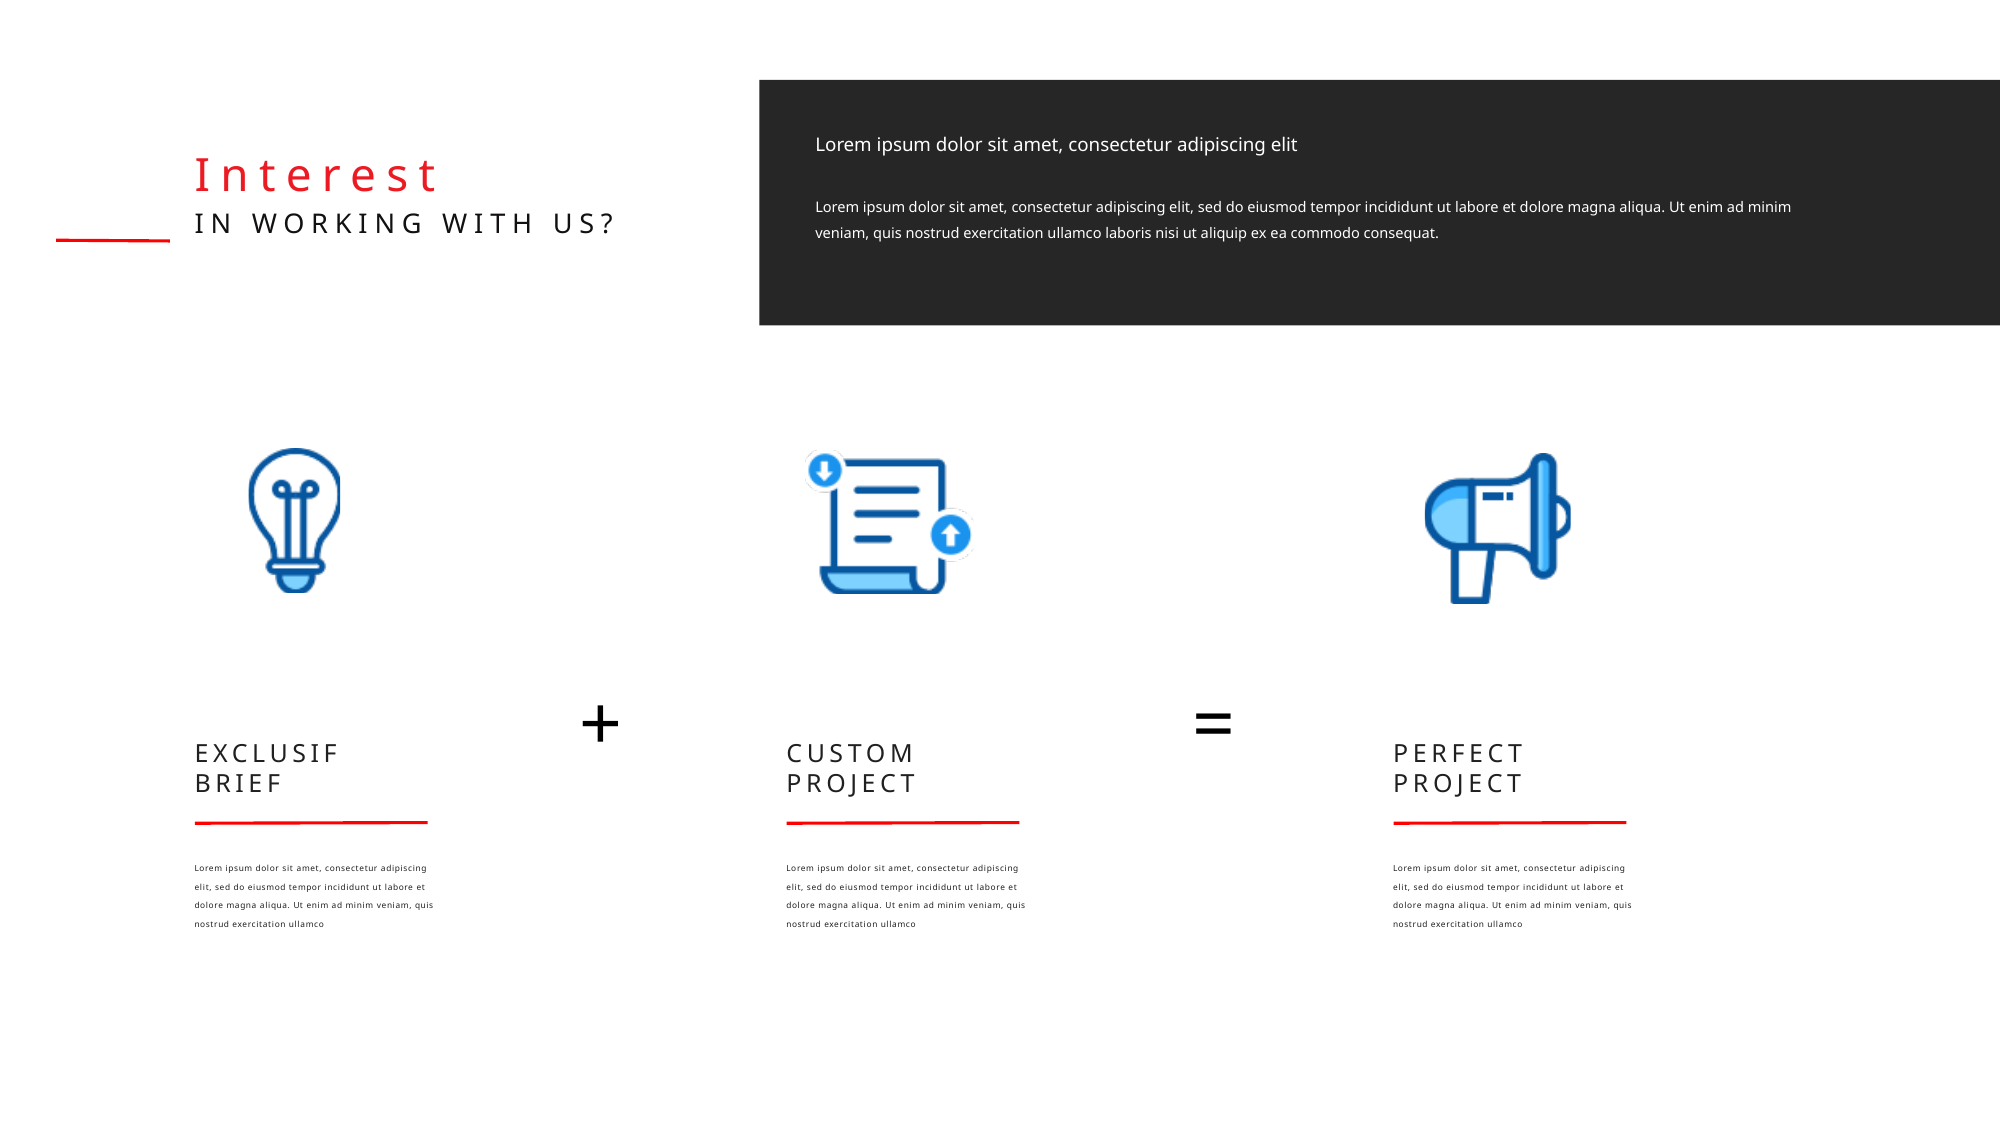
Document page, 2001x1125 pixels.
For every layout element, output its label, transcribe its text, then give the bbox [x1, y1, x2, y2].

text_box [758, 79, 2000, 326]
text_box CUSTOM PROJECT [771, 730, 1010, 806]
picture [248, 448, 341, 593]
text_box Interest [179, 137, 516, 208]
text_box IN WORKING WITH US? [179, 199, 676, 247]
text_box Lorem ipsum dolor sit amet, consectetur adipiscing elit, sed do eiusmod tempor incididunt ut labore et dolore magna aliqua. Ut enim ad minim veniam, quis nostrud exercitation ullamco [1378, 846, 1658, 937]
text_box = [1178, 667, 1224, 773]
text_box Lorem ipsum dolor sit amet, consectetur adipiscing elit, sed do eiusmod tempor incididunt ut labore et dolore magna aliqua. Ut enim ad minim veniam, quis nostrud exercitation ullamco [771, 846, 1051, 937]
text_box + [564, 667, 611, 773]
text_box PERFECT PROJECT [1378, 730, 1617, 806]
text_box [800, 125, 1823, 248]
text_box Lorem ipsum dolor sit amet, consectetur adipiscing elit, sed do eiusmod tempor incididunt ut labore et dolore magna aliqua. Ut enim ad minim veniam, quis nostrud exercitation ullamco [179, 846, 459, 937]
picture [804, 449, 974, 594]
text_box EXCLUSIF BRIEF [179, 730, 419, 806]
picture [1424, 452, 1571, 603]
